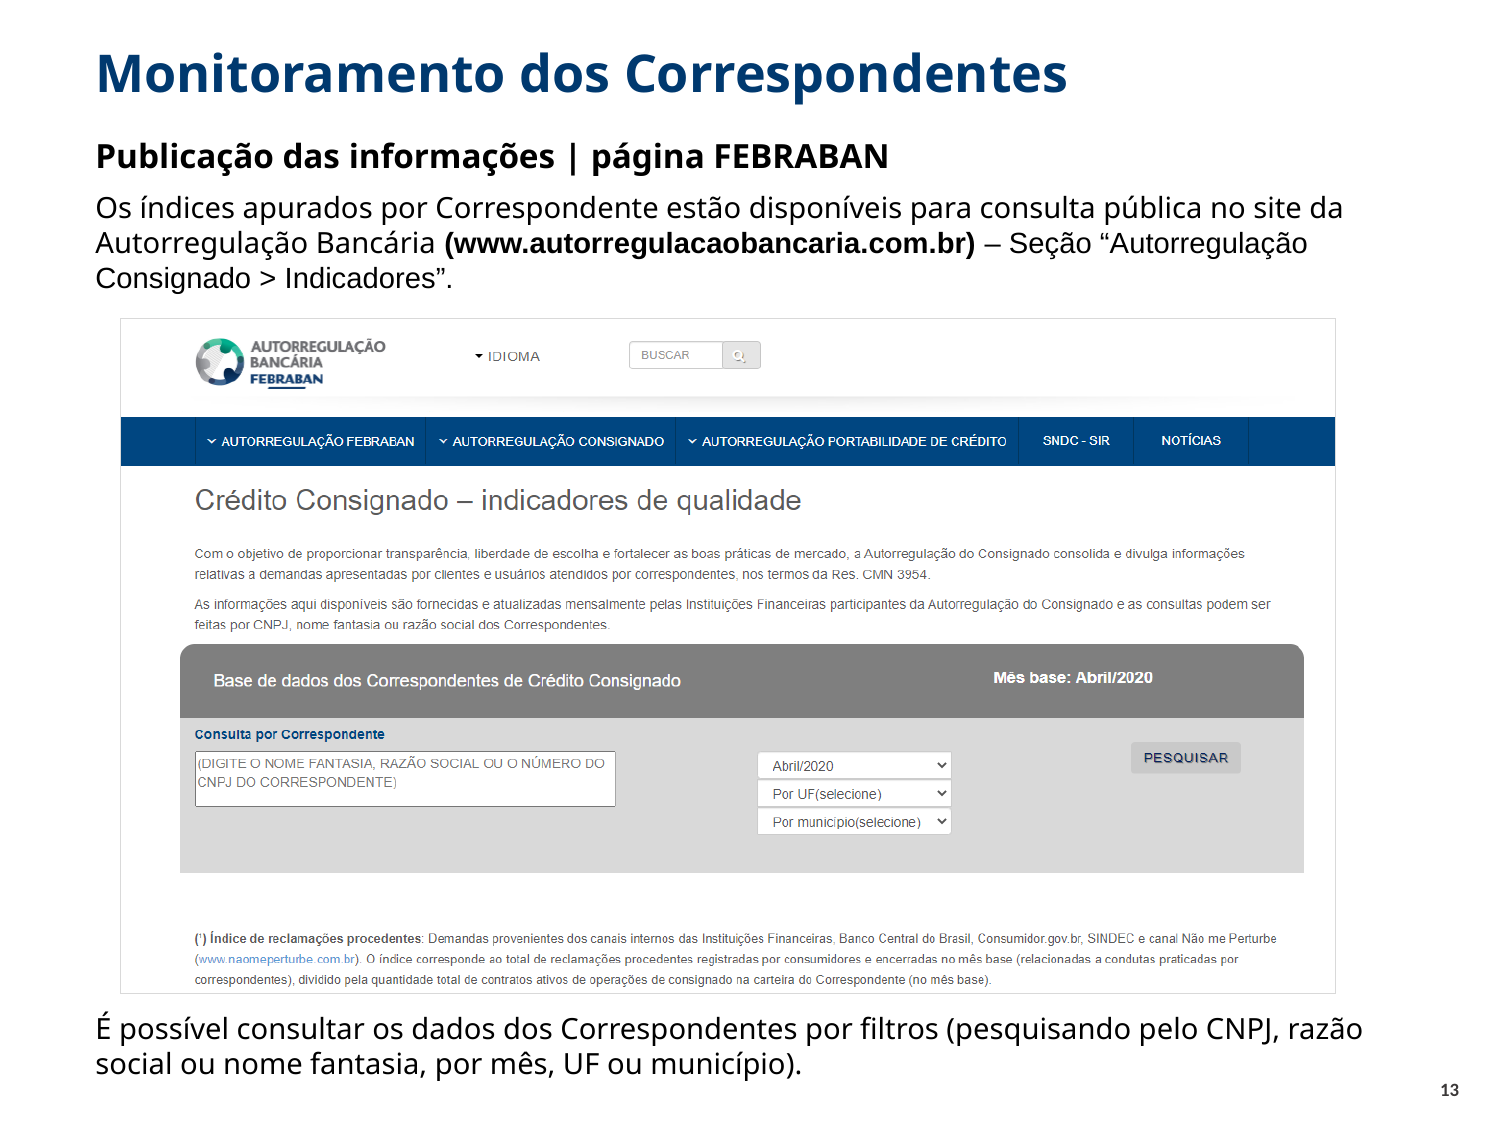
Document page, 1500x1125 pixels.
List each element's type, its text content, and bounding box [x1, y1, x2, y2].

text_box Publicação das informações | página FEBRABAN [80, 128, 1377, 182]
text_box 13 [1136, 1070, 1474, 1107]
picture [120, 318, 1336, 994]
text_box Os índices apurados por Correspondente estão disponíveis para consulta pública no site da Autorregulação Bancária (www.autorregulacaobancaria.com.br) – Seção “Autorregulação Consignado > Indicadores”. [80, 182, 1457, 302]
text_box É possível consultar os dados dos Correspondentes por filtros (pesquisando pelo CNPJ, razão social ou nome fantasia, por mês, UF ou município). [80, 1002, 1405, 1088]
list Monitoramento dos Correspondentes [80, 33, 1494, 89]
